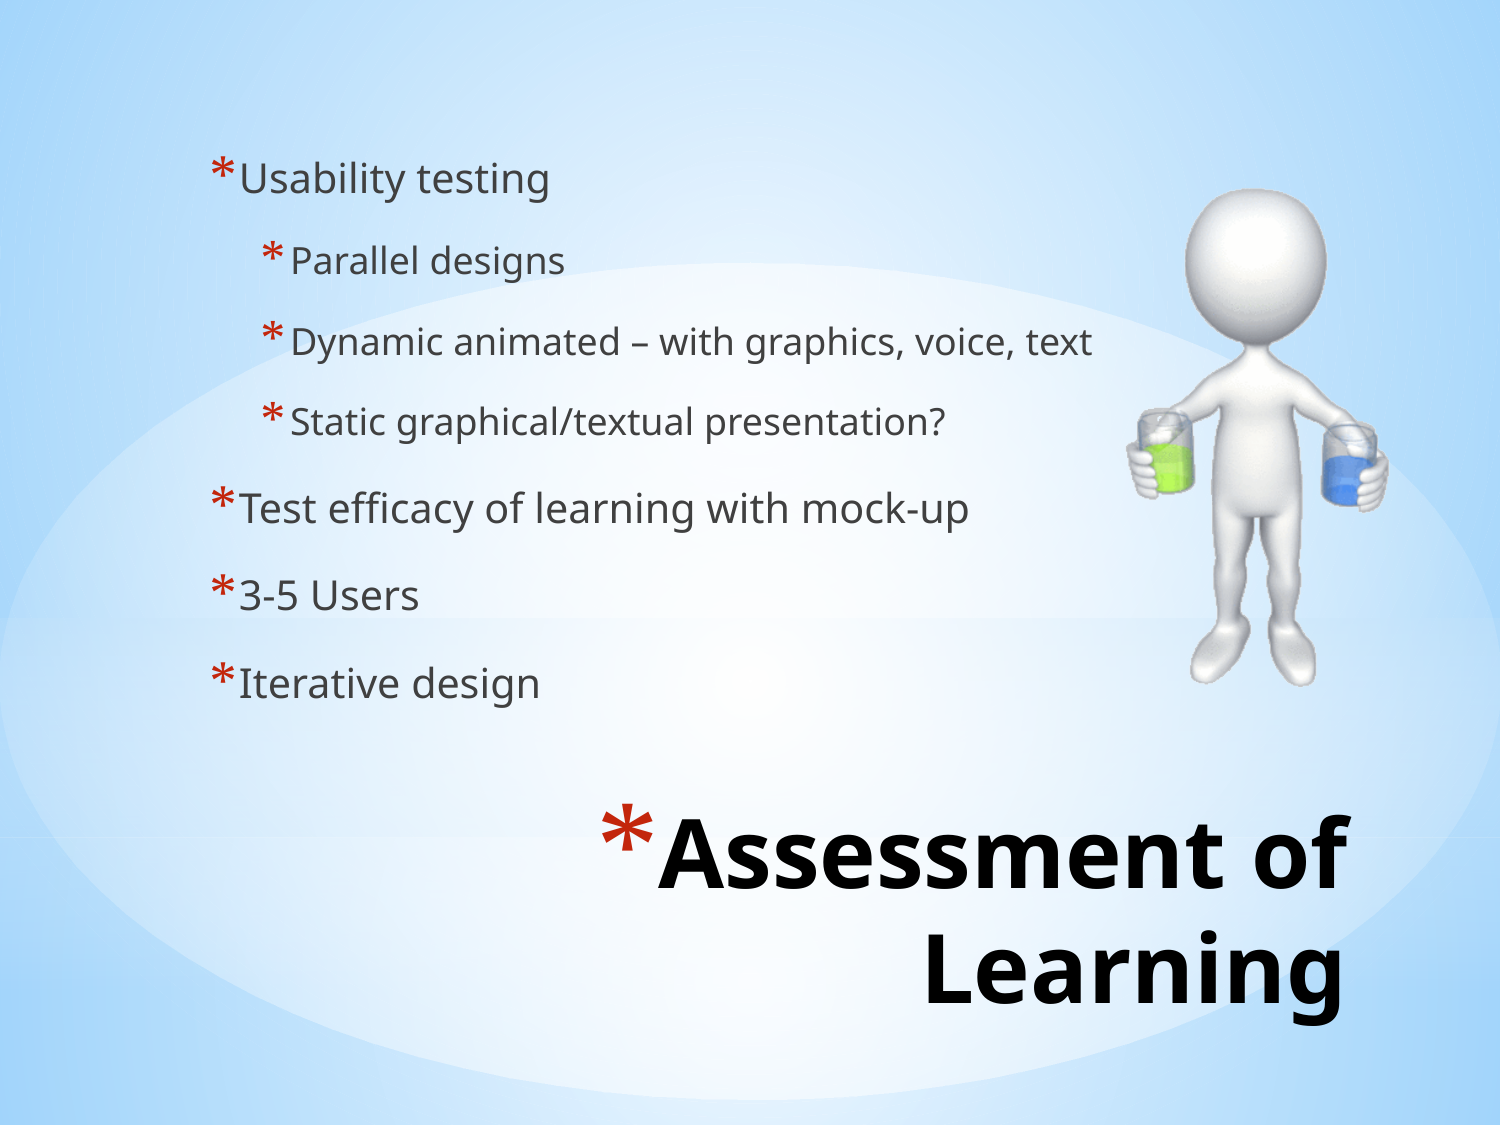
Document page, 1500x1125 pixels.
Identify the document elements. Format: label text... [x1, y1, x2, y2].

list Usability testing Parallel designs Dynamic animated – with graphics, voice, text Static graphical/textual presentation? Test efficacy of learning with mock-up 3-5 Users Iterative design [187, 120, 1281, 718]
picture [1014, 160, 1500, 776]
title Assessment of Learning [187, 785, 1363, 973]
